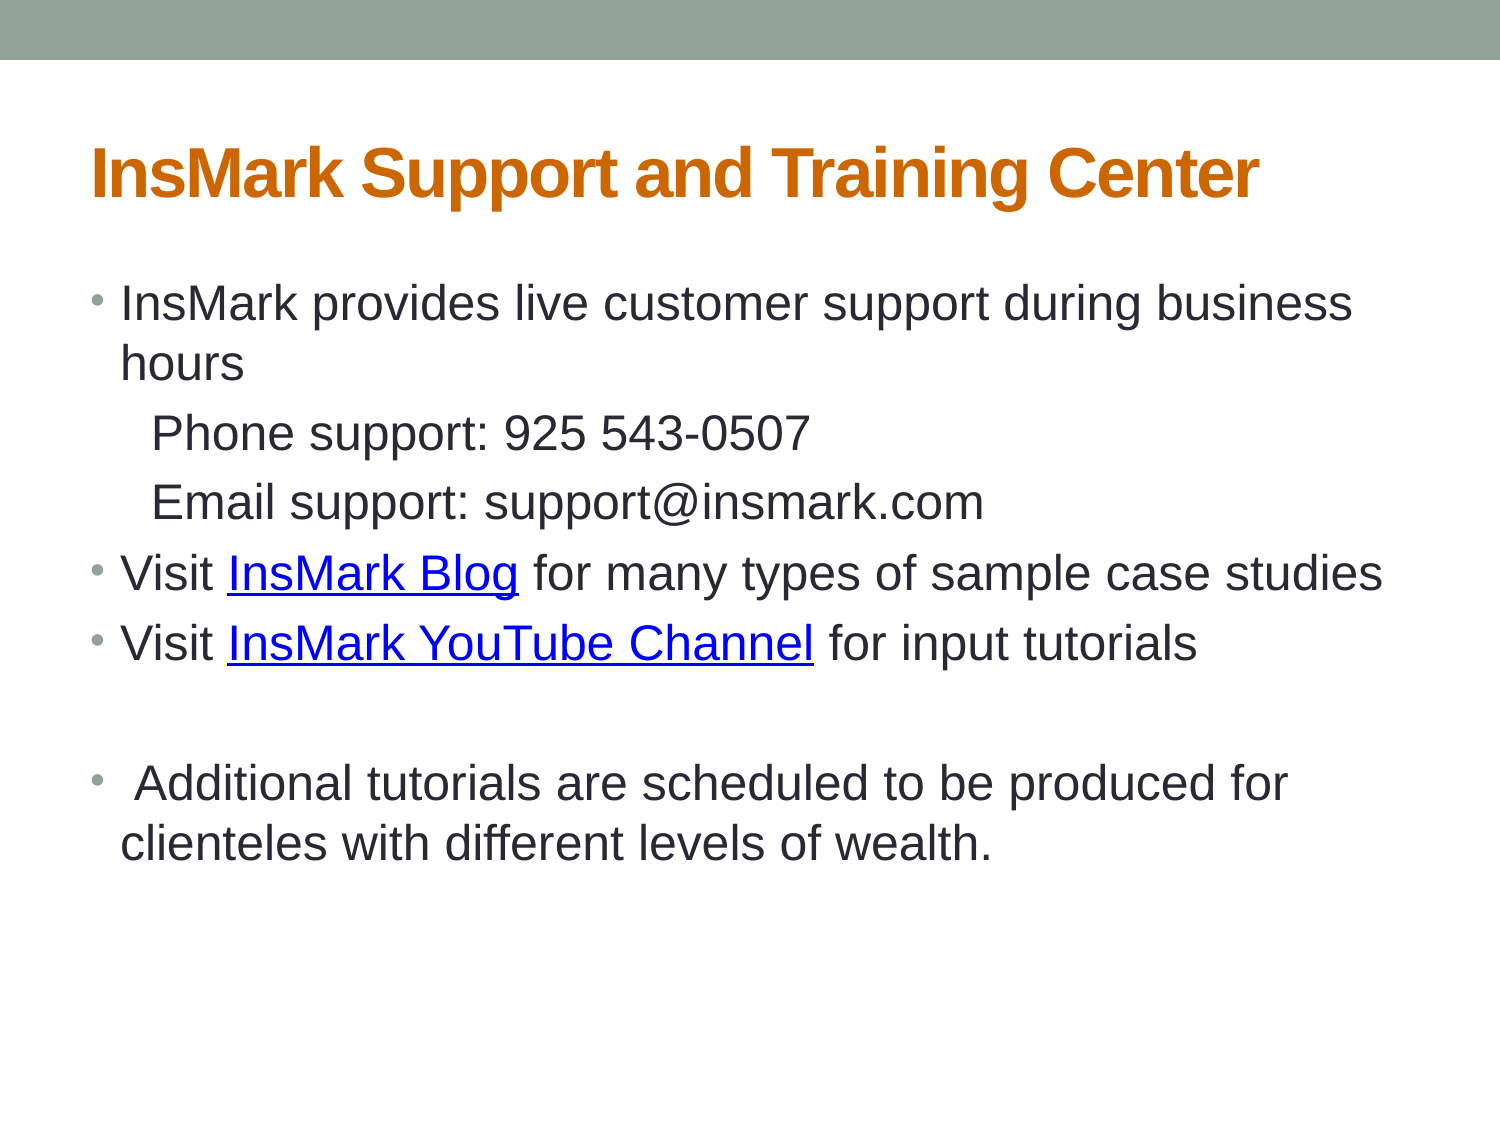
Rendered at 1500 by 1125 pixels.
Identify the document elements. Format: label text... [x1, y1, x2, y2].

list InsMark provides live customer support during business hours Phone support: 925 543-0507 Email support: support@insmark.com Visit InsMark Blog for many types of sample case studies Visit InsMark YouTube Channel for input tutorials Additional tutorials are scheduled to be produced for clienteles with different levels of wealth. [75, 262, 1425, 1063]
title InsMark Support and Training Center [75, 87, 1425, 250]
